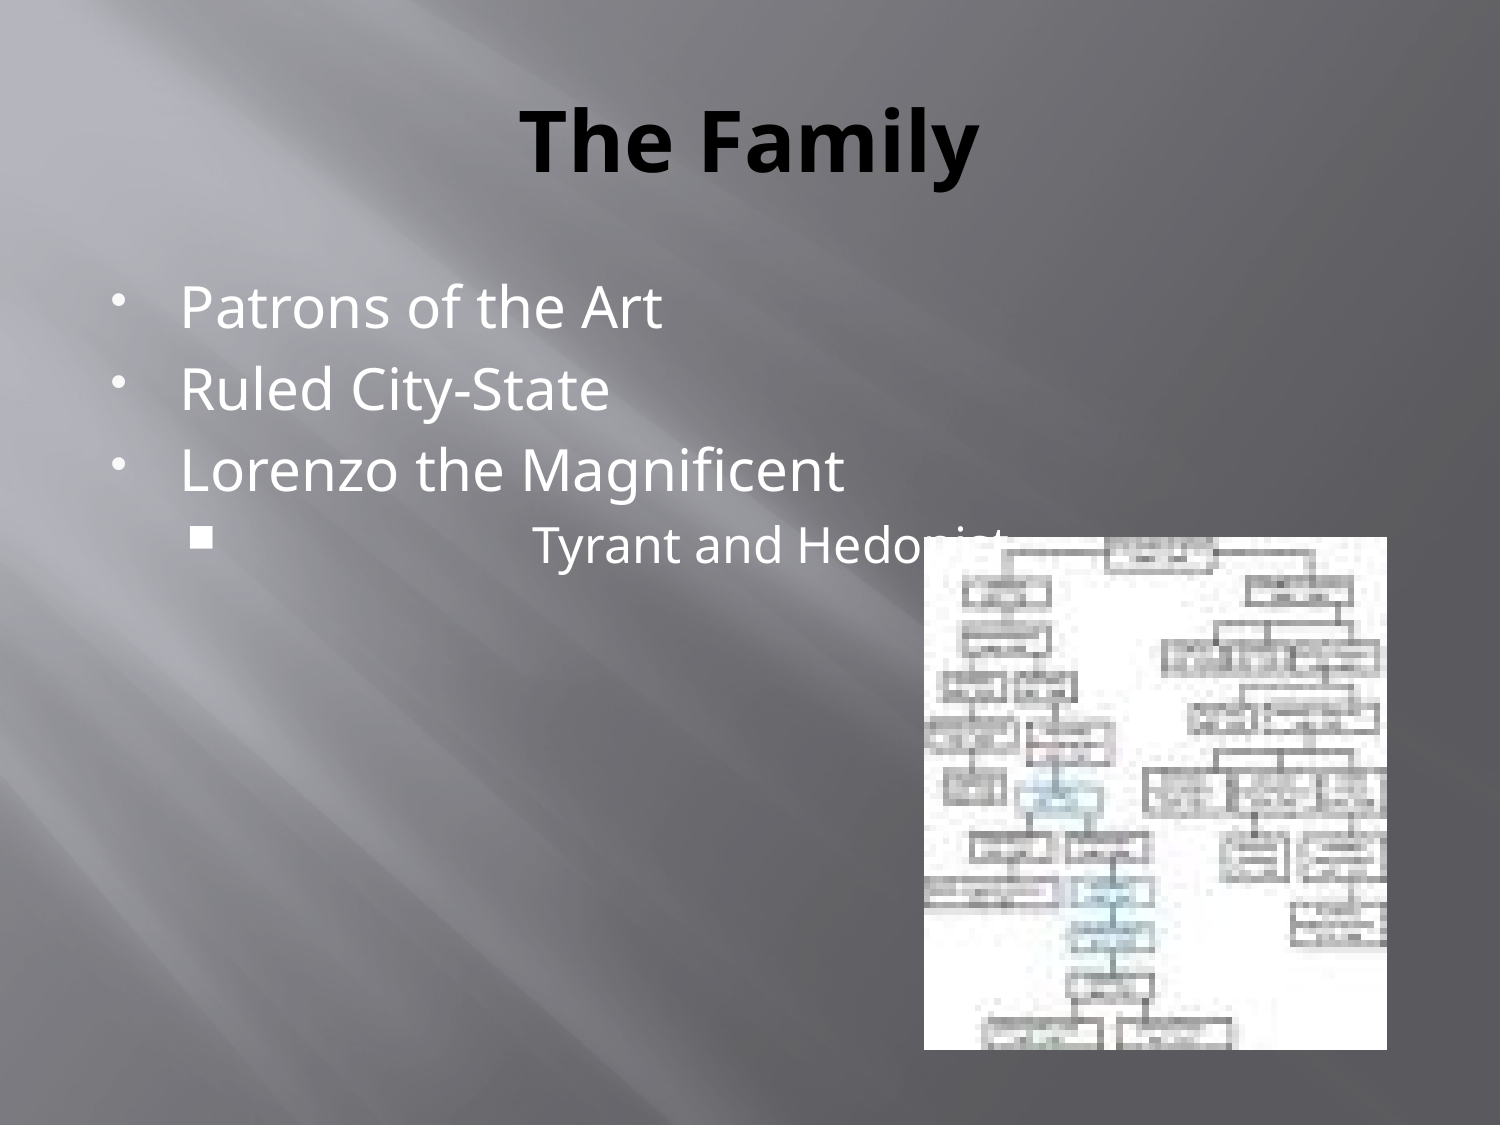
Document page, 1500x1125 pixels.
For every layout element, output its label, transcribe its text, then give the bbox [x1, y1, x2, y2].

list Patrons of the Art Ruled City-State Lorenzo the Magnificent Tyrant and Hedonist [75, 262, 1425, 1035]
picture [924, 537, 1387, 1051]
title The Family [75, 45, 1425, 233]
